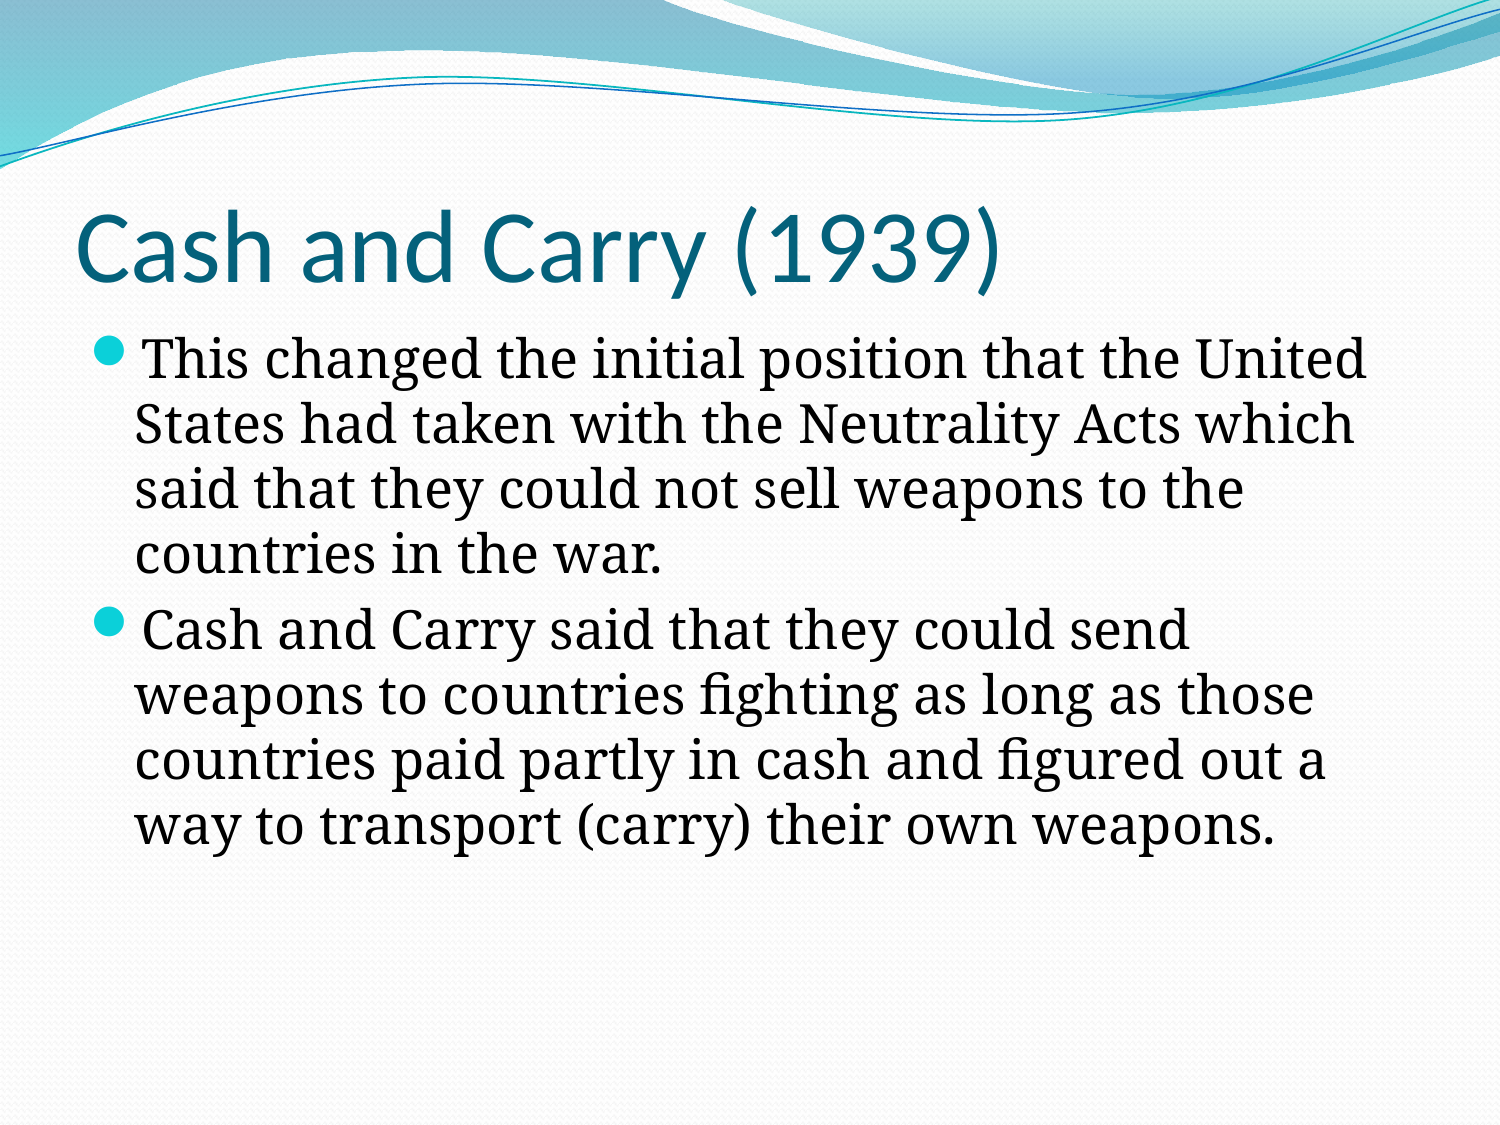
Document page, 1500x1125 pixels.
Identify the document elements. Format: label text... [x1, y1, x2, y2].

list This changed the initial position that the United States had taken with the Neutrality Acts which said that they could not sell weapons to the countries in the war. Cash and Carry said that they could send weapons to countries fighting as long as those countries paid partly in cash and figured out a way to transport (carry) their own weapons. [75, 317, 1425, 1038]
title Cash and Carry (1939) [75, 115, 1425, 303]
